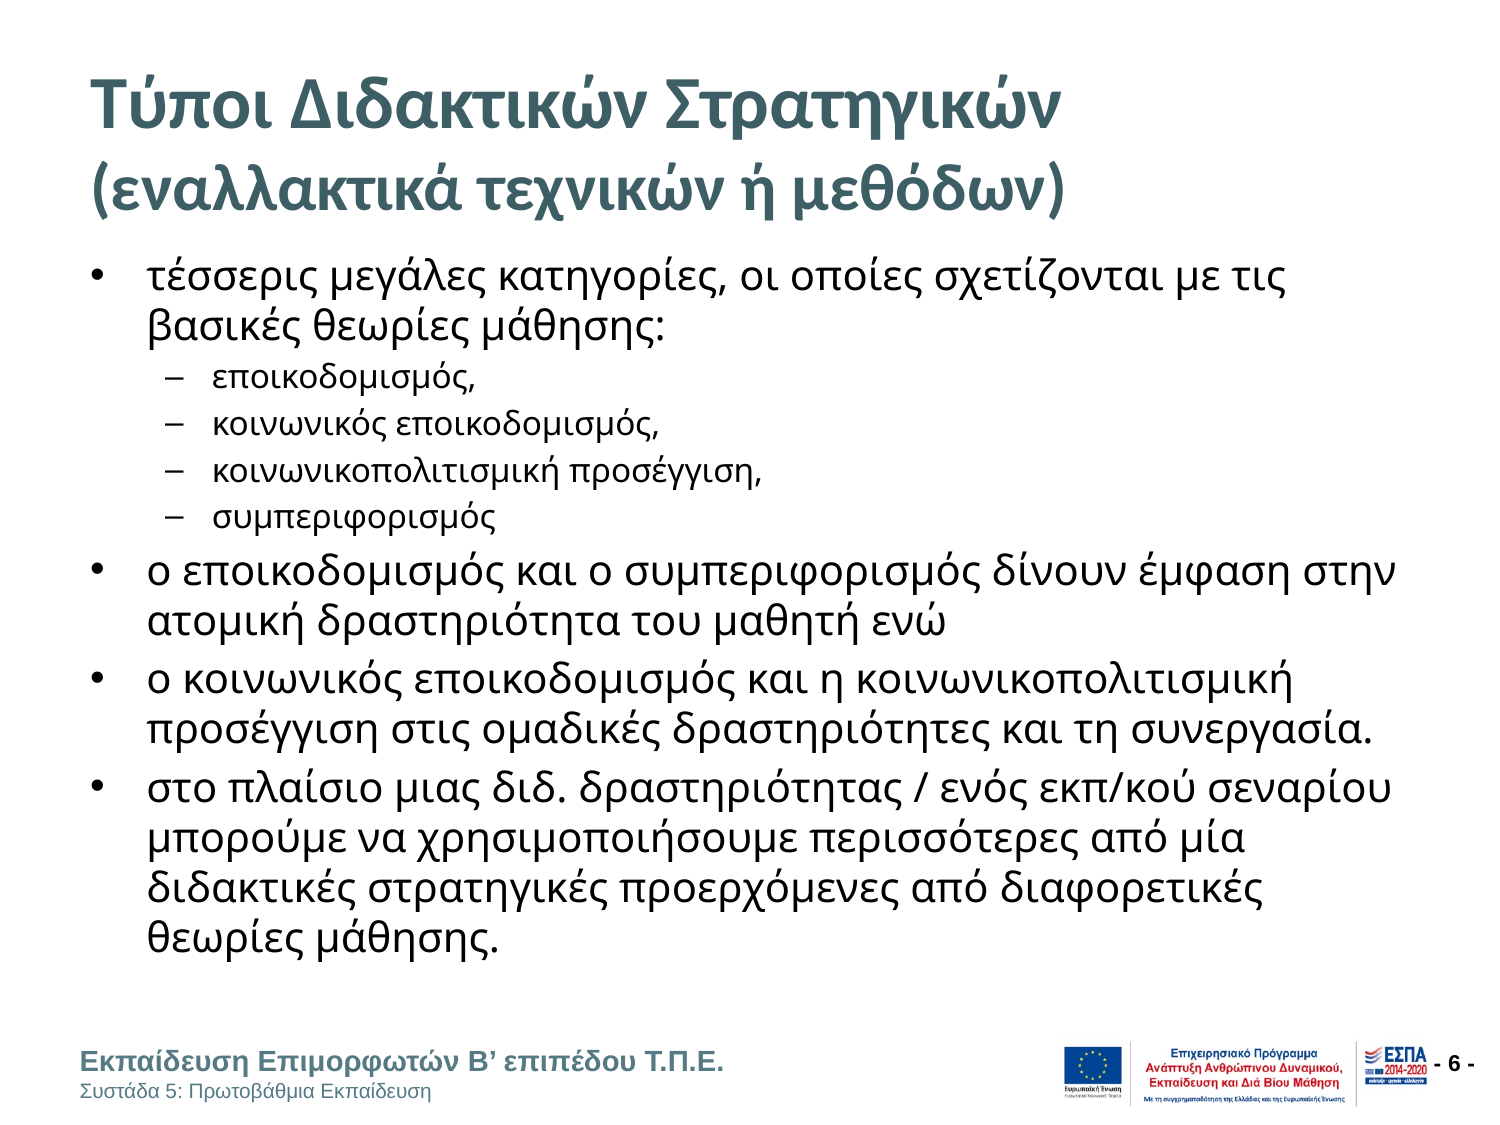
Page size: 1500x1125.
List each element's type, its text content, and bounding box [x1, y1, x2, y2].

title Τύποι Διδακτικών Στρατηγικών (εναλλακτικά τεχνικών ή μεθόδων) [75, 45, 1247, 208]
picture [1055, 1037, 1436, 1111]
list τέσσερις μεγάλες κατηγορίες, οι οποίες σχετίζονται με τις βασικές θεωρίες μάθησης: εποικοδομισμός, κοινωνικός εποικοδομισμός, κοινωνικοπολιτισμική προσέγγιση, συμπεριφορισμός ο εποικοδομισμός και ο συμπεριφορισμός δίνουν έμφαση στην ατομική δραστηριότητα του μαθητή ενώ ο κοινωνικός εποικοδομισμός και η κοινωνικοπολιτισμική προσέγγιση στις ομαδικές δραστηριότητες και τη συνεργασία. στο πλαίσιο μιας διδ. δραστηριότητας / ενός εκπ/κού σεναρίου μπορούμε να χρησιμοποιήσουμε περισσότερες από μία διδακτικές στρατηγικές προερχόμενες από διαφορετικές θεωρίες μάθησης. [75, 208, 1425, 1047]
